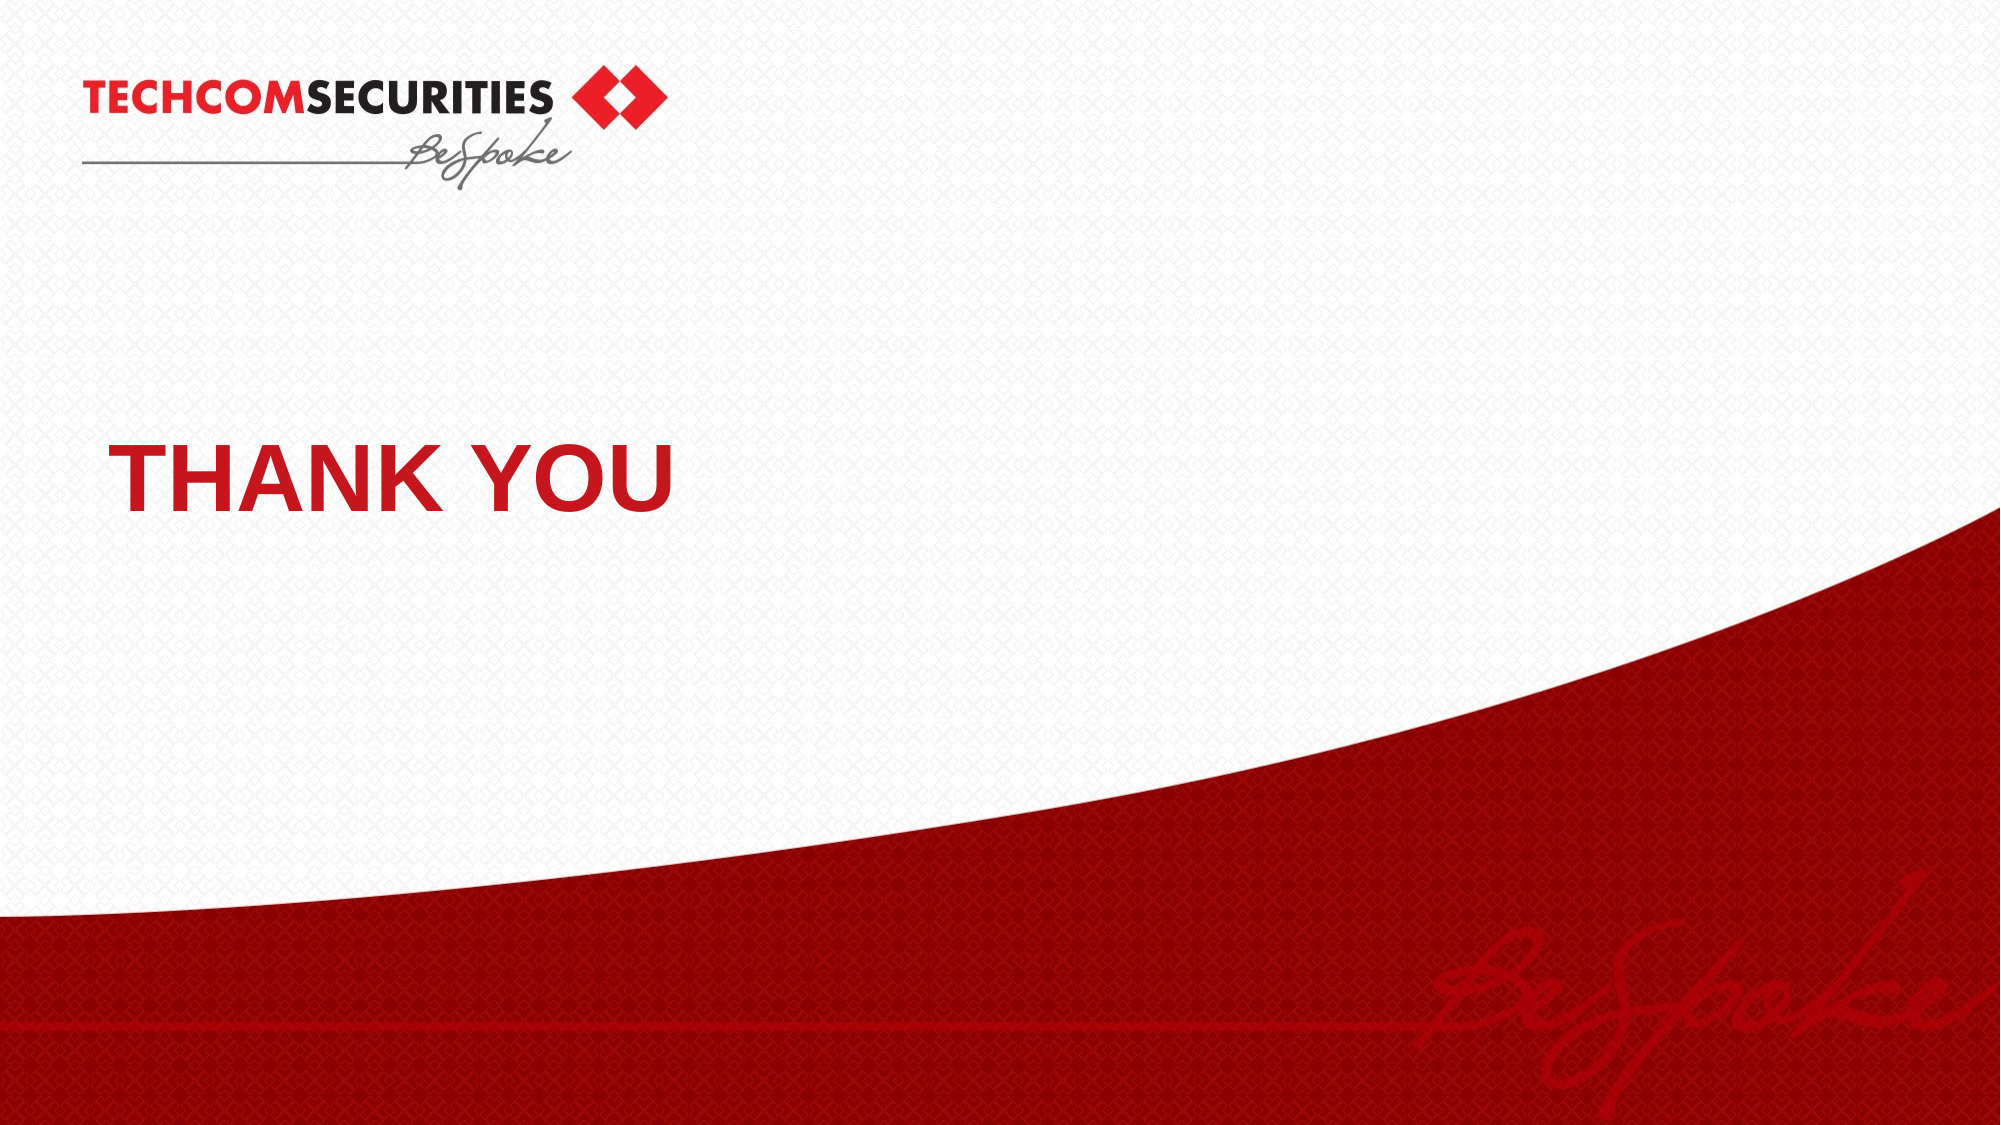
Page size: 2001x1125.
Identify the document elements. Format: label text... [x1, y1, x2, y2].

text_box THANK YOU [94, 430, 1413, 538]
picture [0, 0, 2000, 1125]
